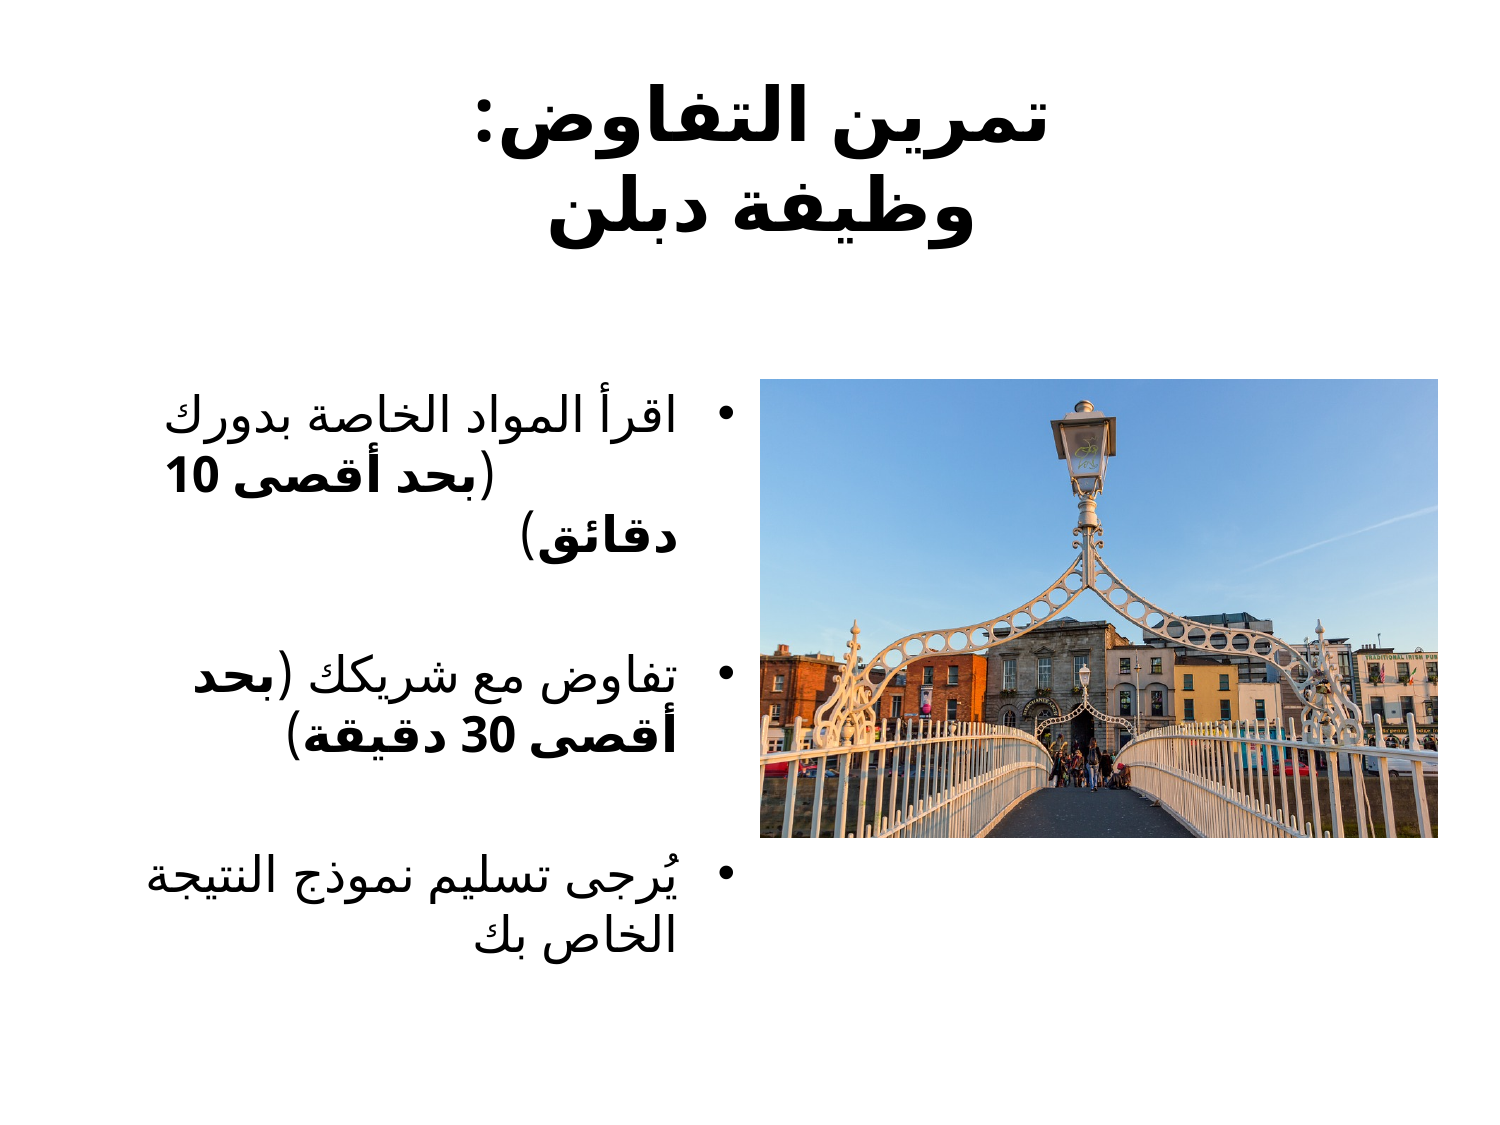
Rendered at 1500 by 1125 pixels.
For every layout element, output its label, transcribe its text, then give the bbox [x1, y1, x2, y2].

picture [760, 379, 1438, 838]
list اقرأ المواد الخاصة بدورك (بحد أقصى 10 دقائق) تفاوض مع شريكك (بحد أقصى 30 دقيقة) يُرجى تسليم نموذج النتيجة الخاص بك [75, 375, 750, 1118]
text_box تمرين التفاوض: وظيفة دبلن [87, 62, 1438, 250]
